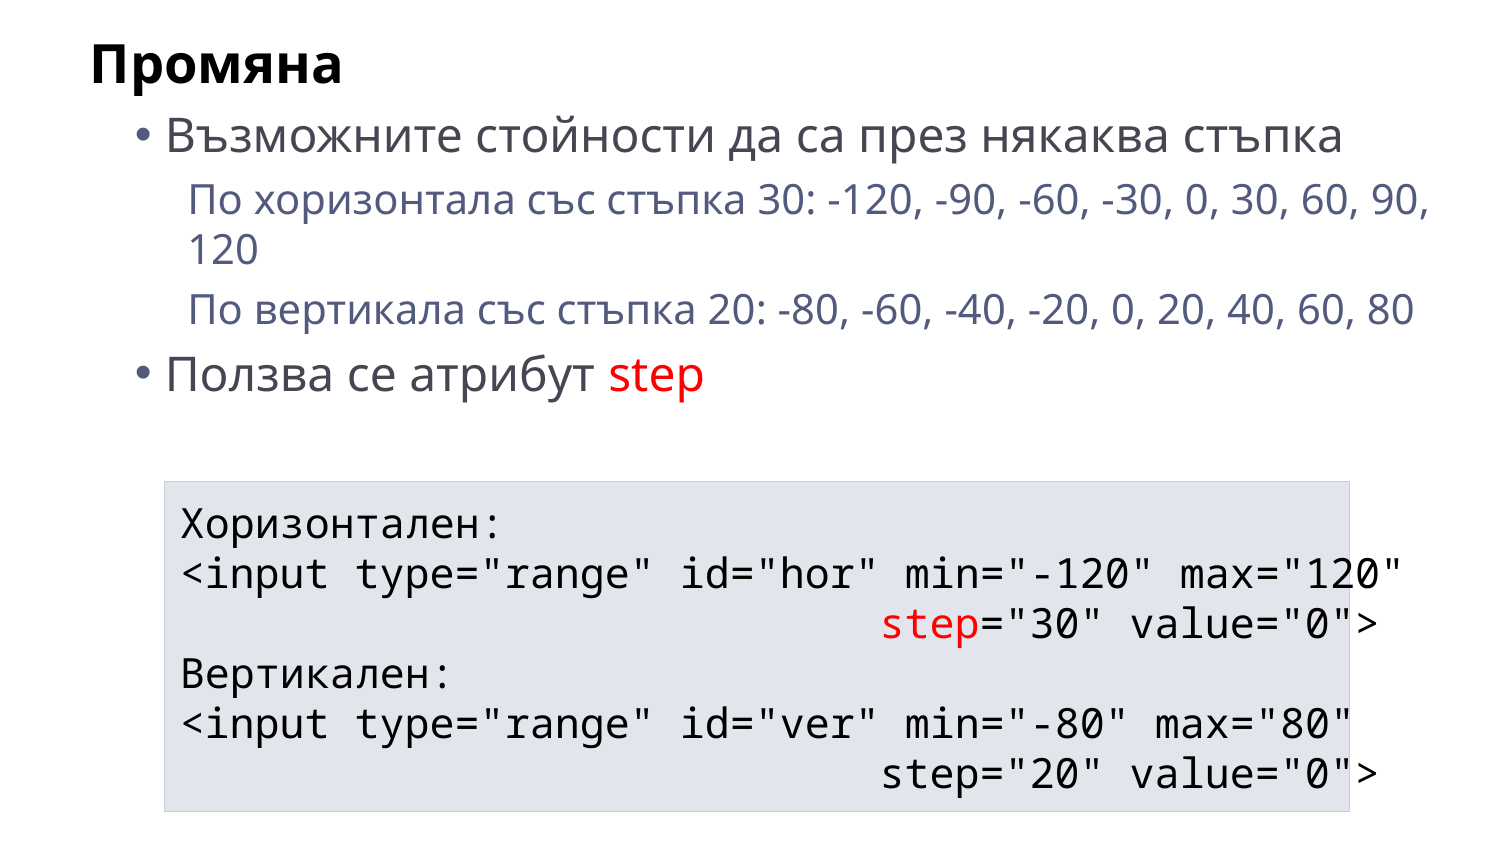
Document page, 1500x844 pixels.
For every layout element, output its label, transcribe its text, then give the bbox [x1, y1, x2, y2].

list Промяна Възможните стойности да са през някаква стъпка По хоризонтала със стъпка 30: -120, -90, -60, -30, 0, 30, 60, 90, 120 По вертикала със стъпка 20: -80, -60, -40, -20, 0, 20, 40, 60, 80 Ползва се атрибут step [75, 21, 1475, 835]
text_box Хоризонтален: <input type="range" id="hor" min="-120" max="120" step="30" value="0"> Вертикален: <input type="range" id="ver" min="-80" max="80" step="20" value="0"> [164, 481, 1350, 812]
